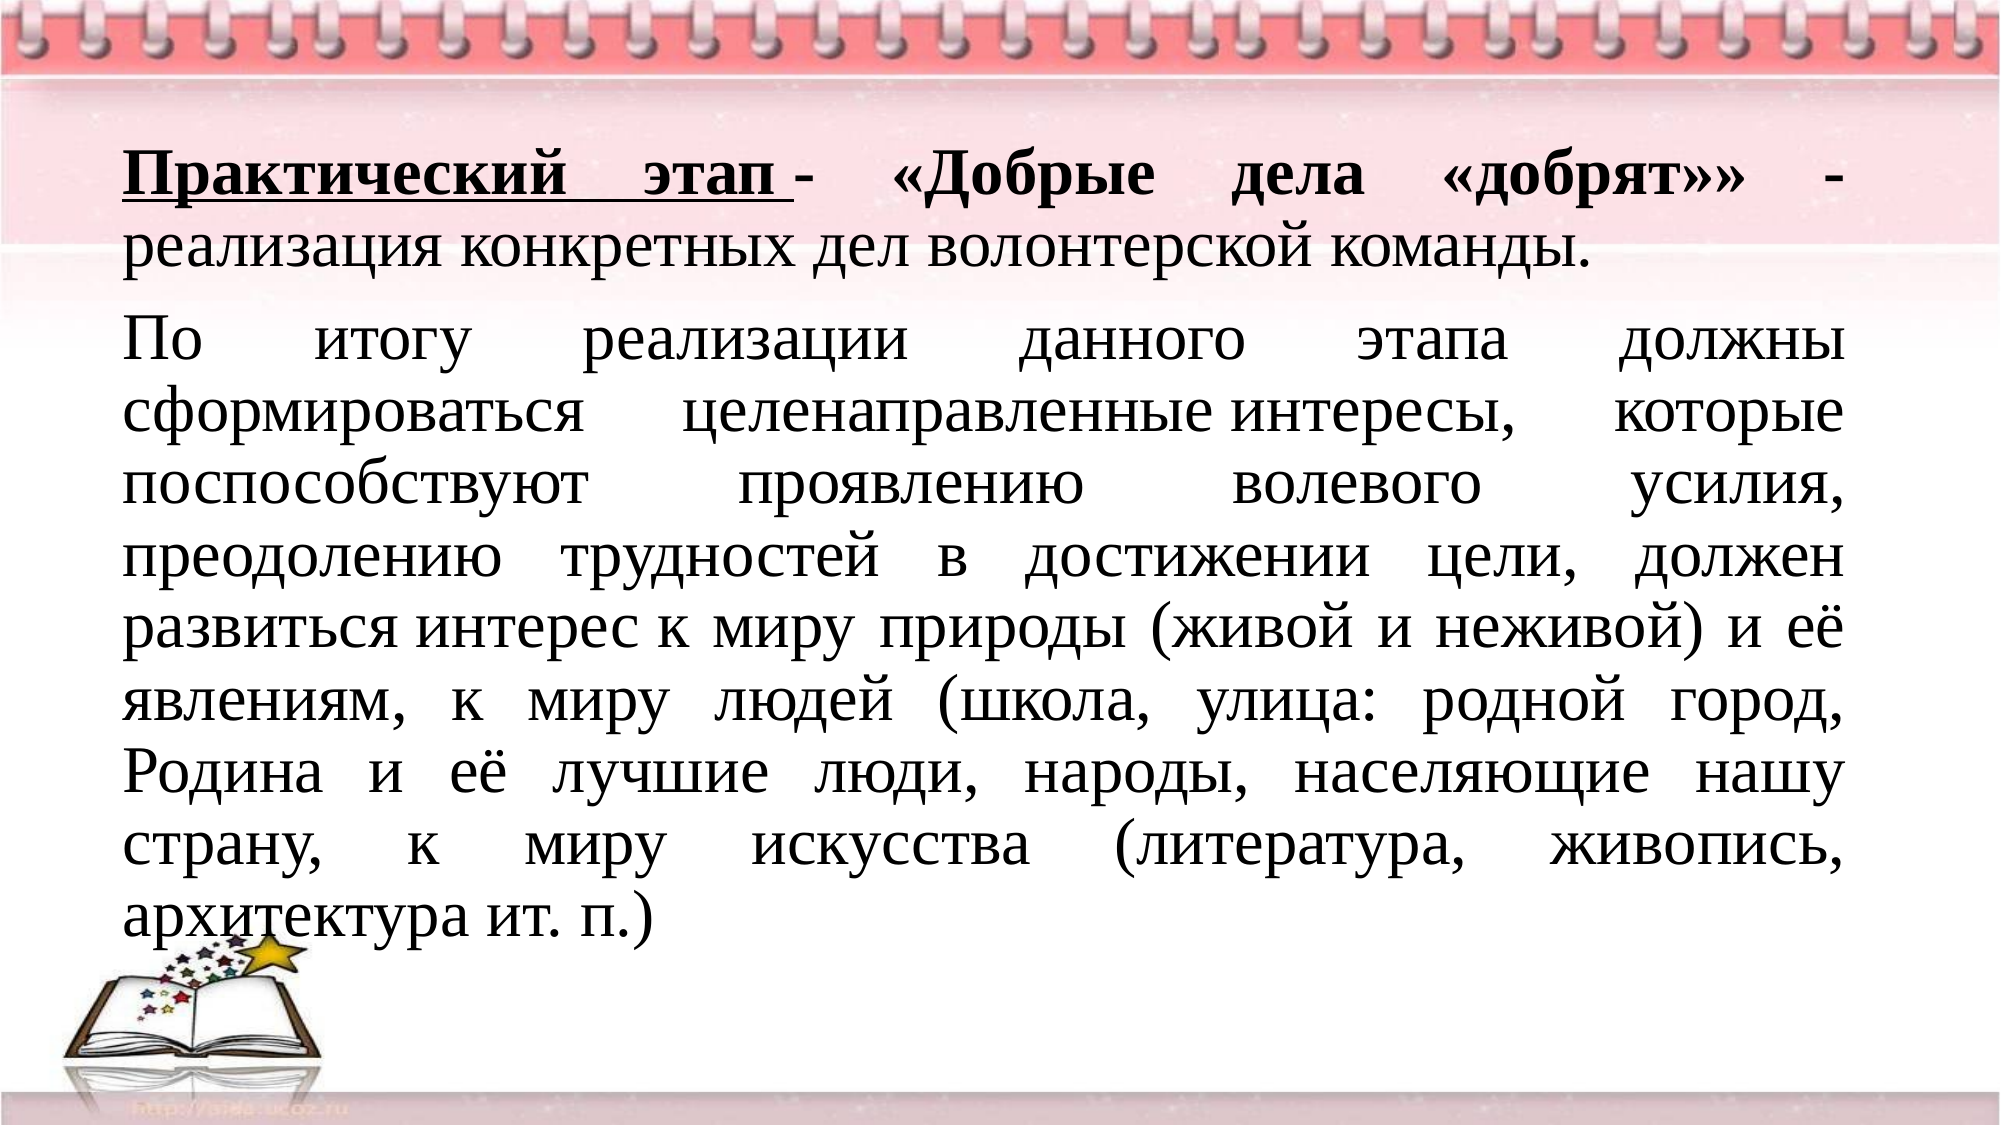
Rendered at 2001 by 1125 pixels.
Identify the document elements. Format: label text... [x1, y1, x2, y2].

picture [0, 0, 2001, 1125]
list Практический этап - «Добрые дела «добрят»» -реализация конкретных дел волонтерской команды. По итогу реализации данного этапа должны сформироваться целенаправленные интересы, которые поспособствуют проявлению волевого усилия, преодолению трудностей в достижении цели, должен развиться интерес к миру природы (живой и неживой) и её явлениям, к миру людей (школа, улица: родной город, Родина и её лучшие люди, народы, населяющие нашу страну, к миру искусства (литература, живопись, архитектура ит. п.) [107, 129, 1863, 1014]
